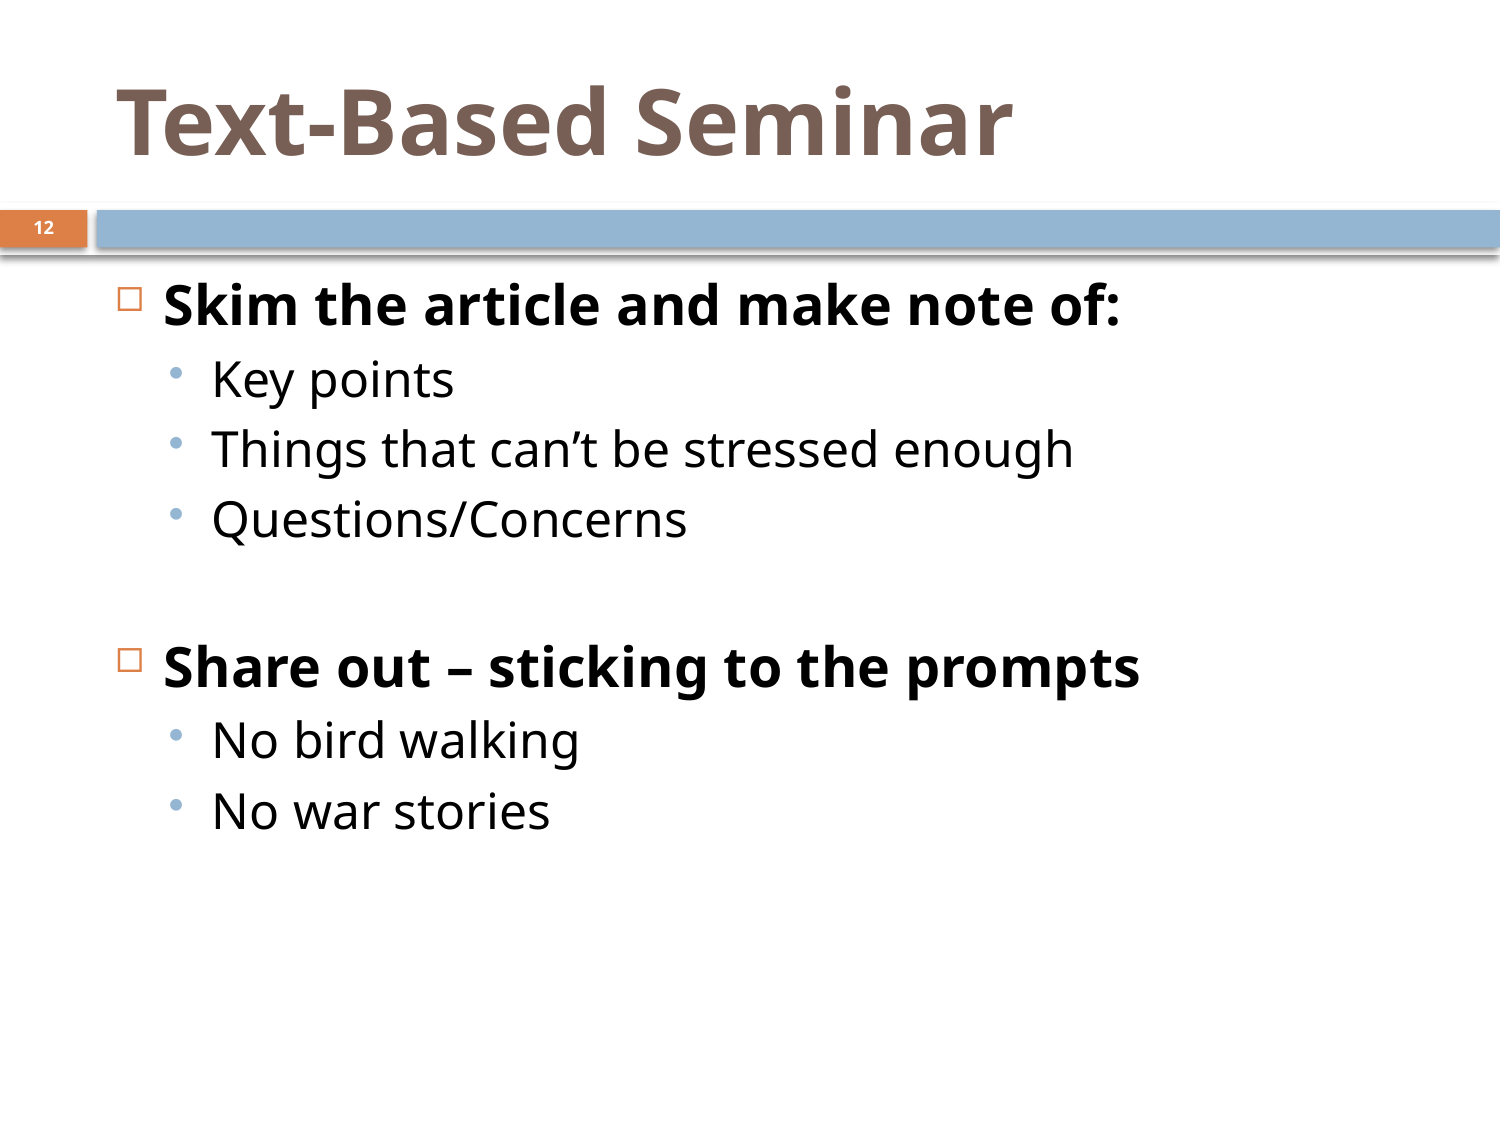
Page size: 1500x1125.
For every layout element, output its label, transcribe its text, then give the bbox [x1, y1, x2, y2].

title Text-Based Seminar [100, 37, 1438, 200]
slide_number 12 [0, 208, 88, 249]
list Skim the article and make note of: Key points Things that can’t be stressed enough Questions/Concerns Share out – sticking to the prompts No bird walking No war stories [100, 262, 1438, 1000]
